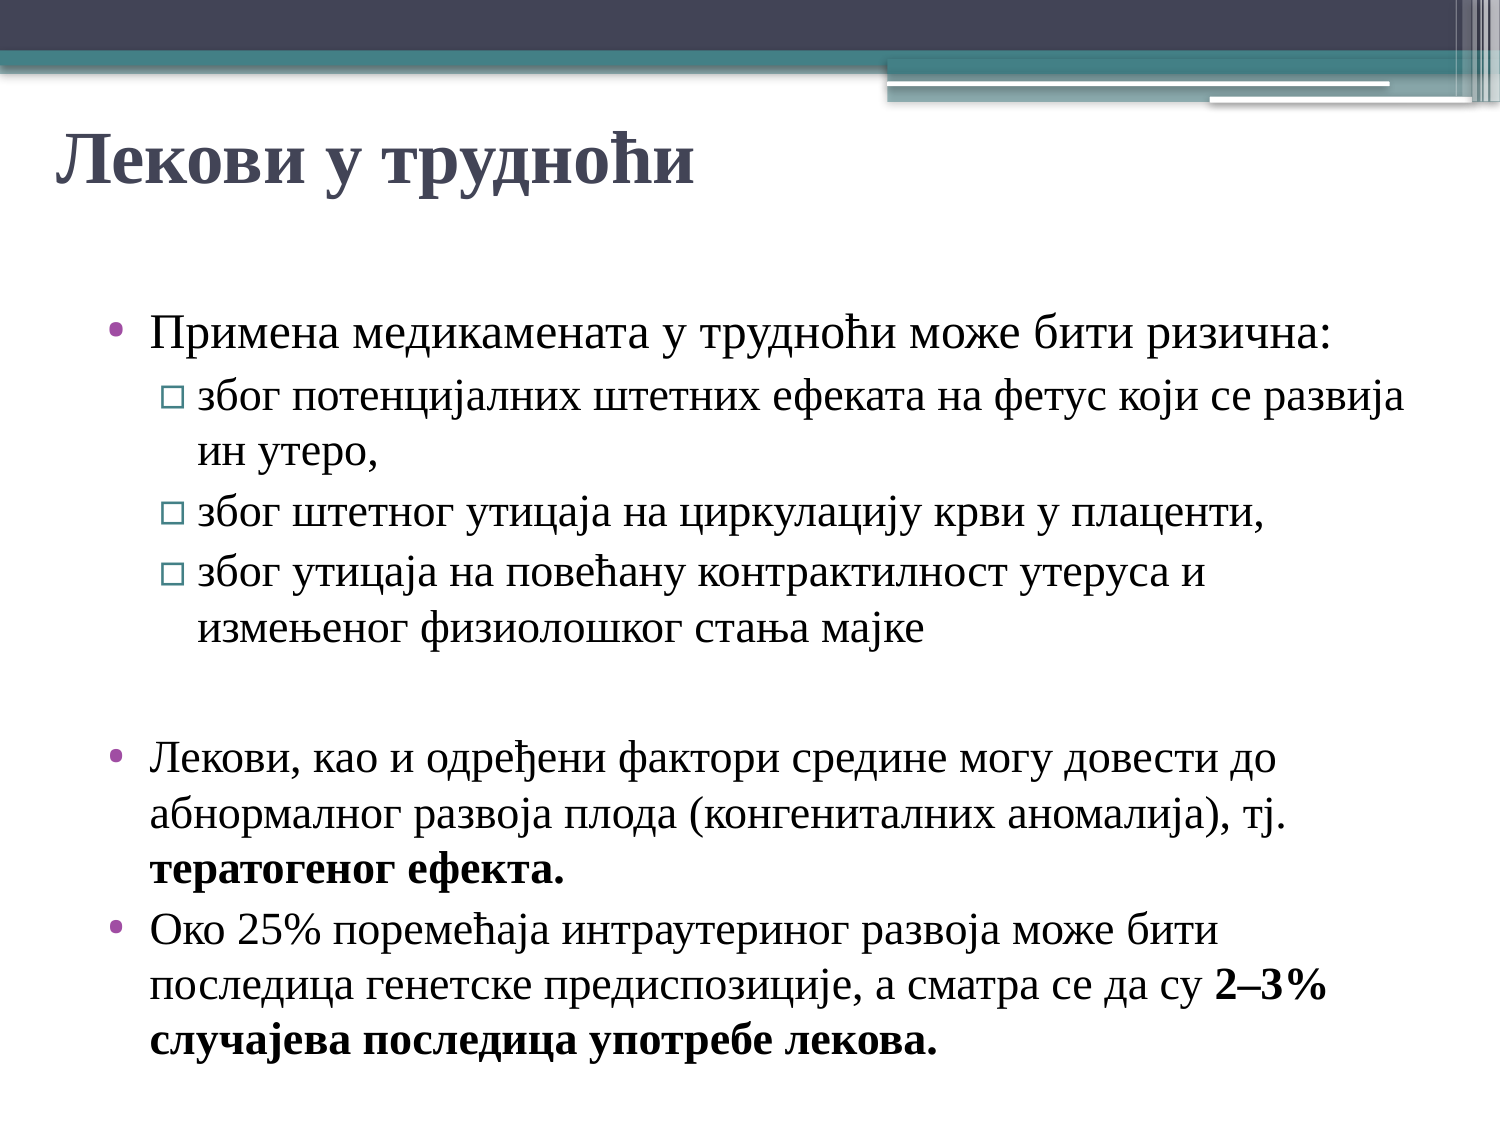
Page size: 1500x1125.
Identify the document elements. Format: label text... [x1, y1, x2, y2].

title Лекови у трудноћи [40, 66, 1392, 242]
list Примена медикамената у трудноћи може бити ризична: због потенцијалних штетних ефеката на фетус који се развија ин утеро, због штетног утицаја на циркулацију крви у плаценти, због утицаја на повећану контрактилност утеруса и измењеног физиолошког стања мајке Лекови, као и одређени фактори средине могу довести до абнормалног развоја плода (конгениталних аномалија), тј. тератогеног ефекта. Око 25% поремећаја интраутериног развоја може бити последица генетске предиспозиције, а сматра се да су 2–3% случајева последица употребе лекова. [74, 290, 1426, 1079]
